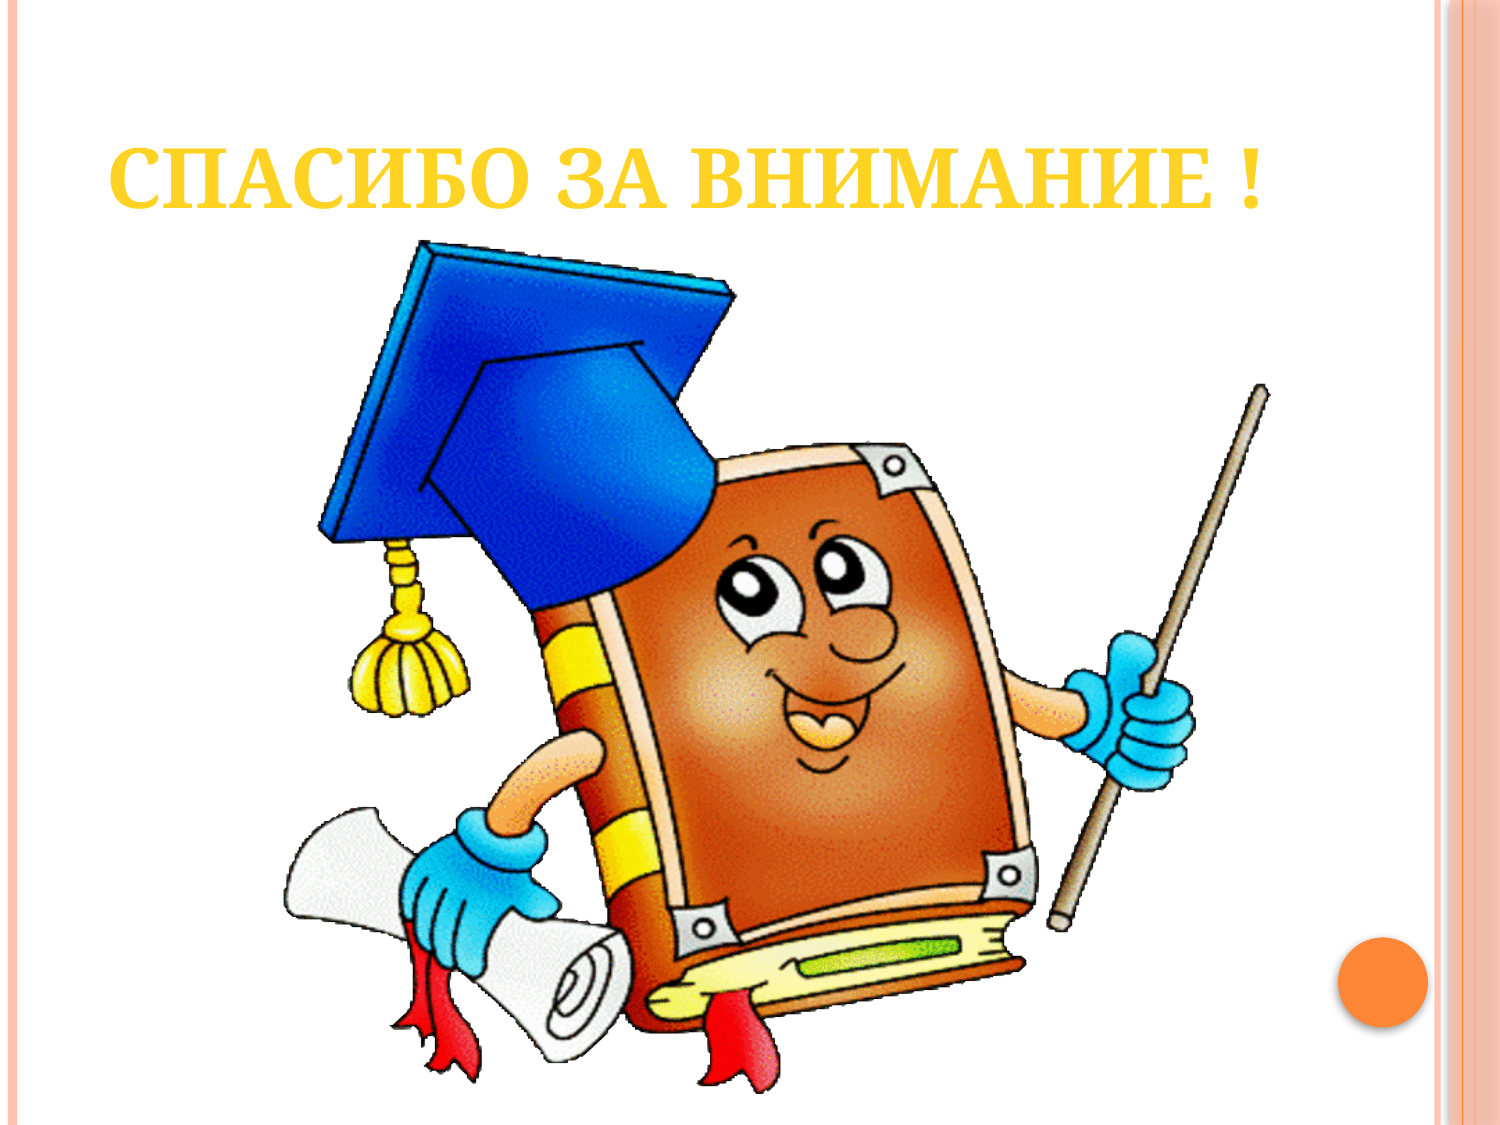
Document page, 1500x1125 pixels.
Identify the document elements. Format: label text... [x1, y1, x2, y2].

title Спасибо за внимание ! [75, 45, 1300, 233]
picture [245, 222, 1313, 1125]
